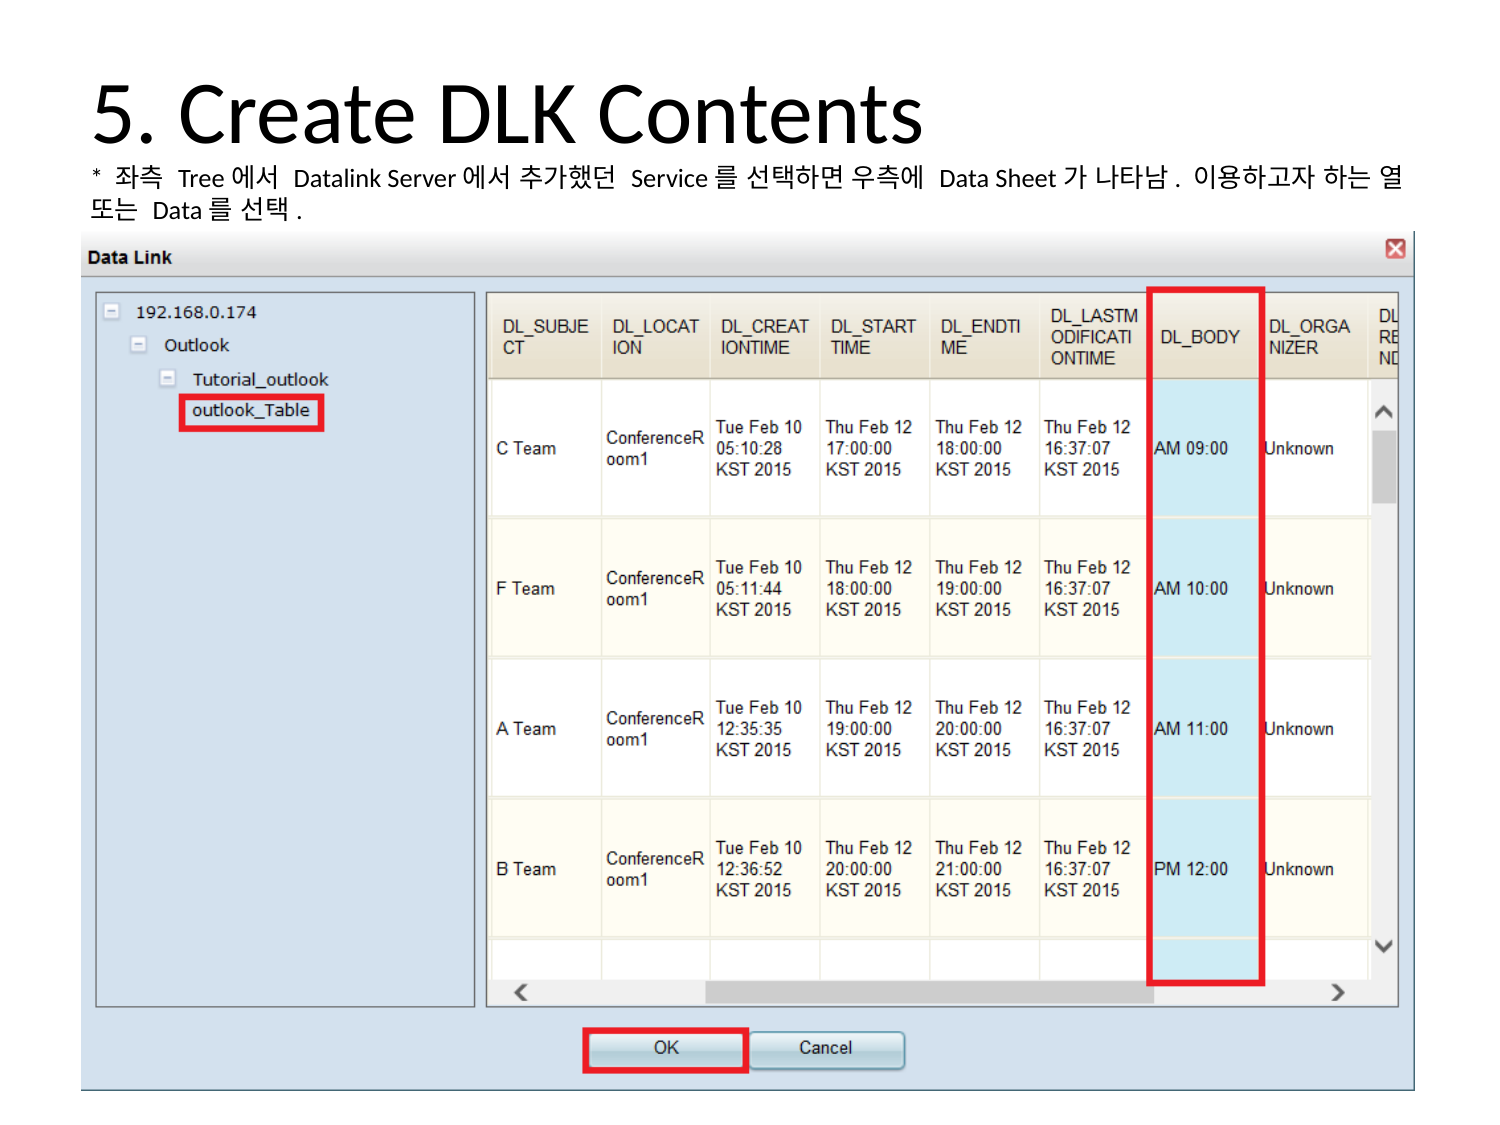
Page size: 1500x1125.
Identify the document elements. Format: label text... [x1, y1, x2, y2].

picture [81, 231, 1415, 1092]
title 5. Create DLK Contents * 좌측 Tree에서 Datalink Server에서 추가했던 Service를 선택하면 우측에 Data Sheet가 나타남. 이용하고자 하는 열 또는 Data를 선택. [75, 45, 1425, 233]
